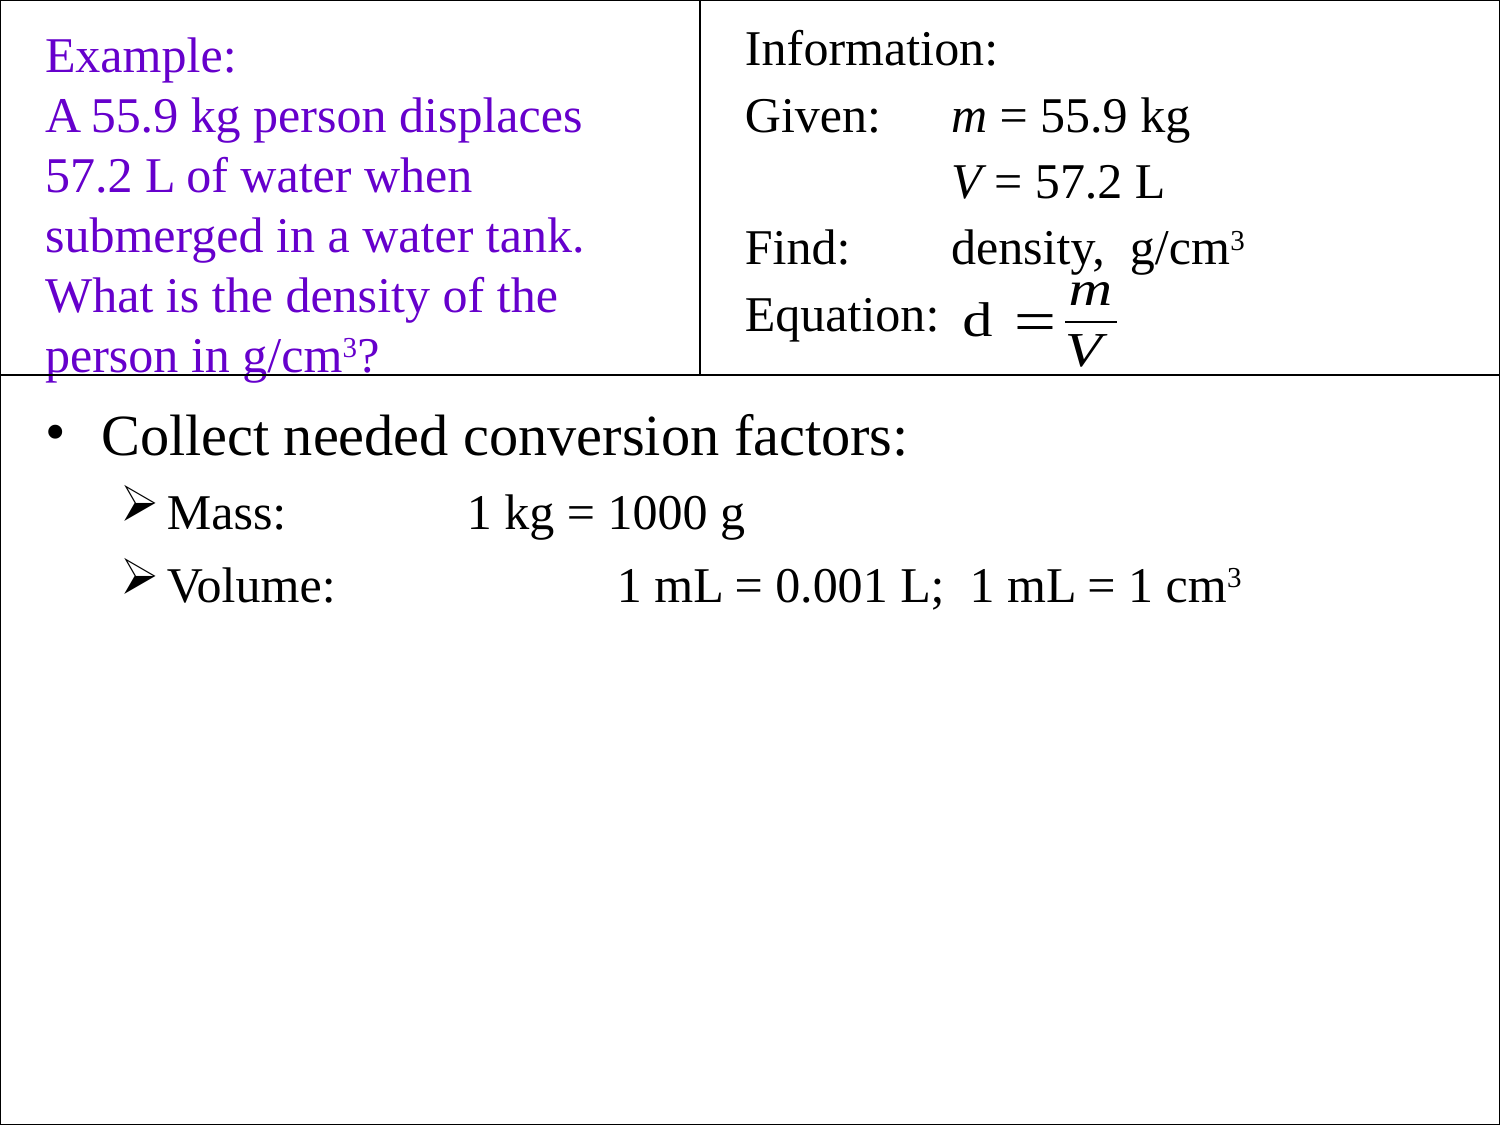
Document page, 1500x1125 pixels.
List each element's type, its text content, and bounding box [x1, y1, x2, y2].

text_box Example: A 55.9 kg person displaces 57.2 L of water when submerged in a water tank. What is the density of the person in g/cm3? [0, 0, 699, 374]
text_box Information: Given: m = 55.9 kg V = 57.2 L Find: density, g/cm3 Equation: [699, 0, 1500, 375]
text_box Collect needed conversion factors: Mass: 1 kg = 1000 g Volume: 1 mL = 0.001 L; 1 mL = 1 cm3 [0, 374, 1500, 1125]
